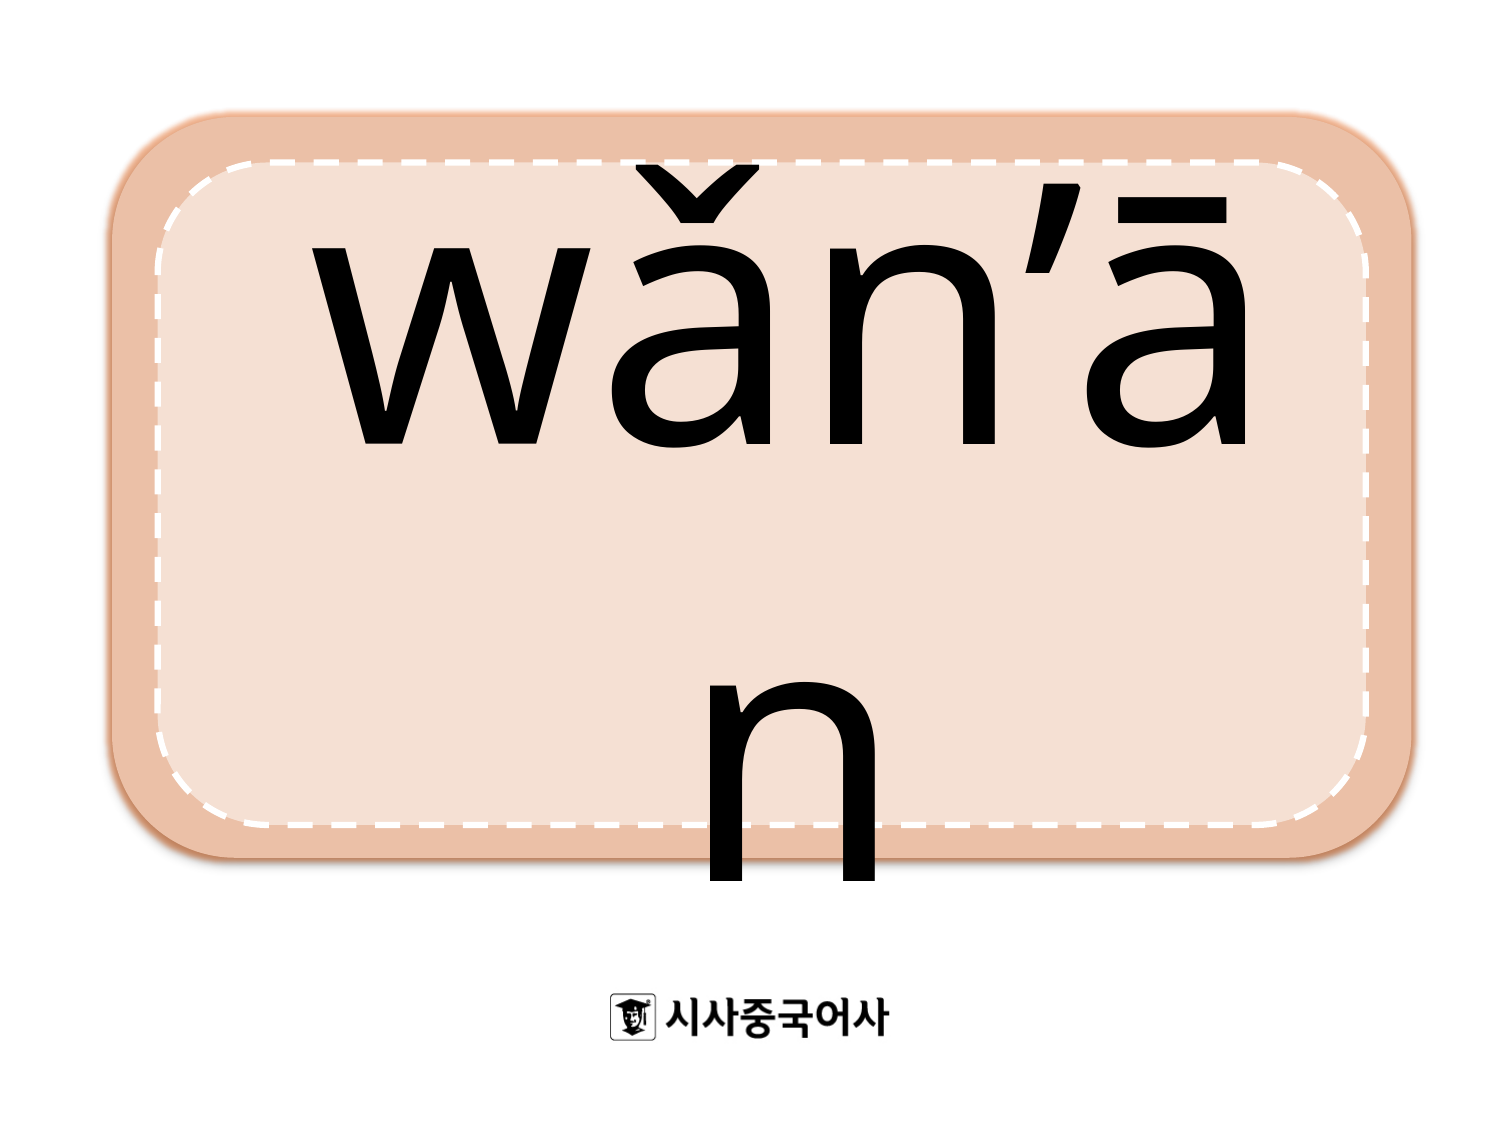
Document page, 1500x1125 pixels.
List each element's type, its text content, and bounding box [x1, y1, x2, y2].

text_box [162, 160, 1371, 824]
picture [602, 987, 898, 1047]
text_box wǎn’ān [187, 185, 1396, 849]
